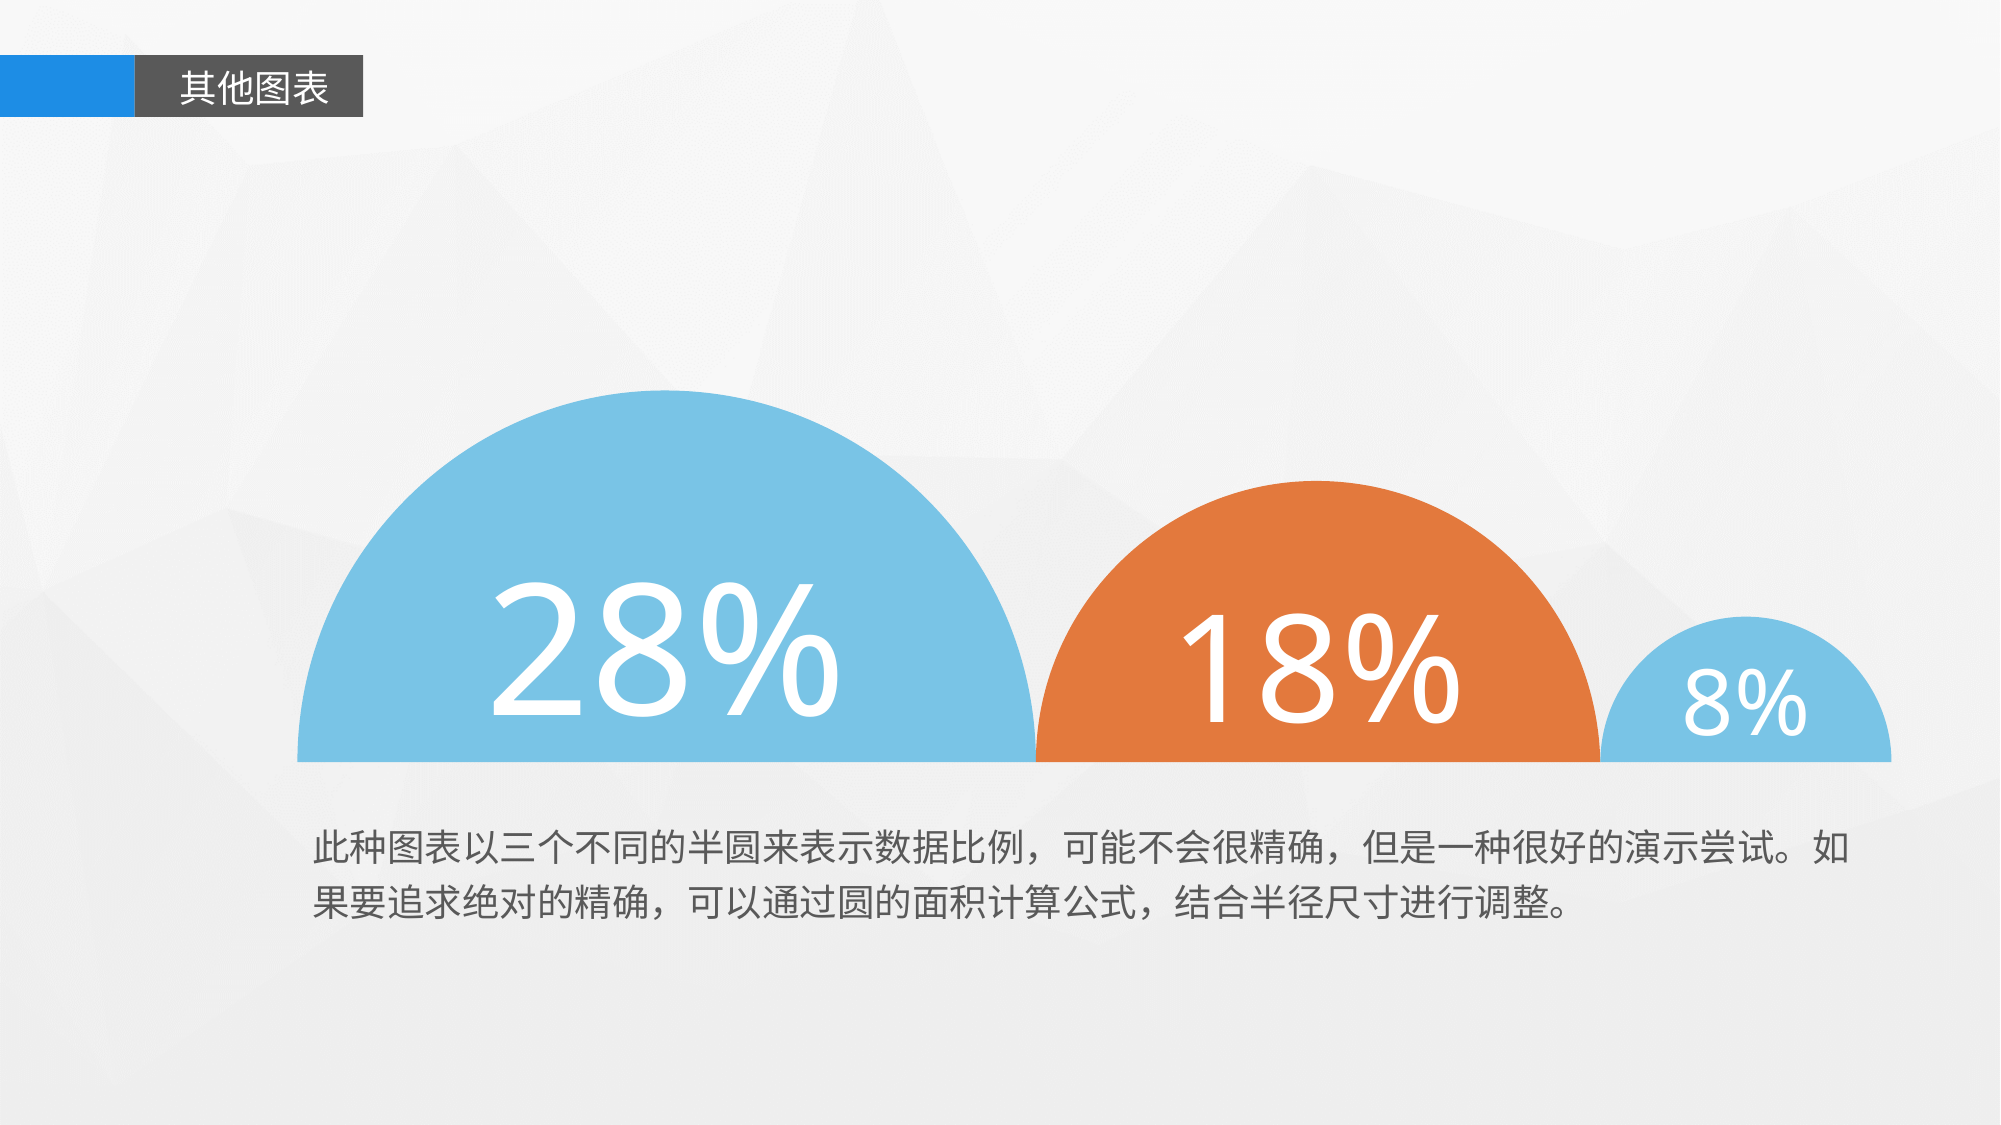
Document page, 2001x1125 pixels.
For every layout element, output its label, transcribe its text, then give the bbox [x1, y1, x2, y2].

text_box 18% [1155, 565, 1482, 761]
text_box [1035, 480, 1600, 763]
text_box 其他图表 [165, 57, 345, 117]
text_box 8% [1666, 635, 1826, 761]
text_box 此种图表以三个不同的半圆来表示数据比例，可能不会很精确，但是一种很好的演示尝试。如果要追求绝对的精确，可以通过圆的面积计算公式，结合半径尺寸进行调整。 [297, 806, 1875, 932]
text_box [1675, 616, 1817, 635]
text_box [297, 390, 1036, 763]
text_box 28% [470, 524, 863, 760]
text_box [1600, 640, 1892, 763]
